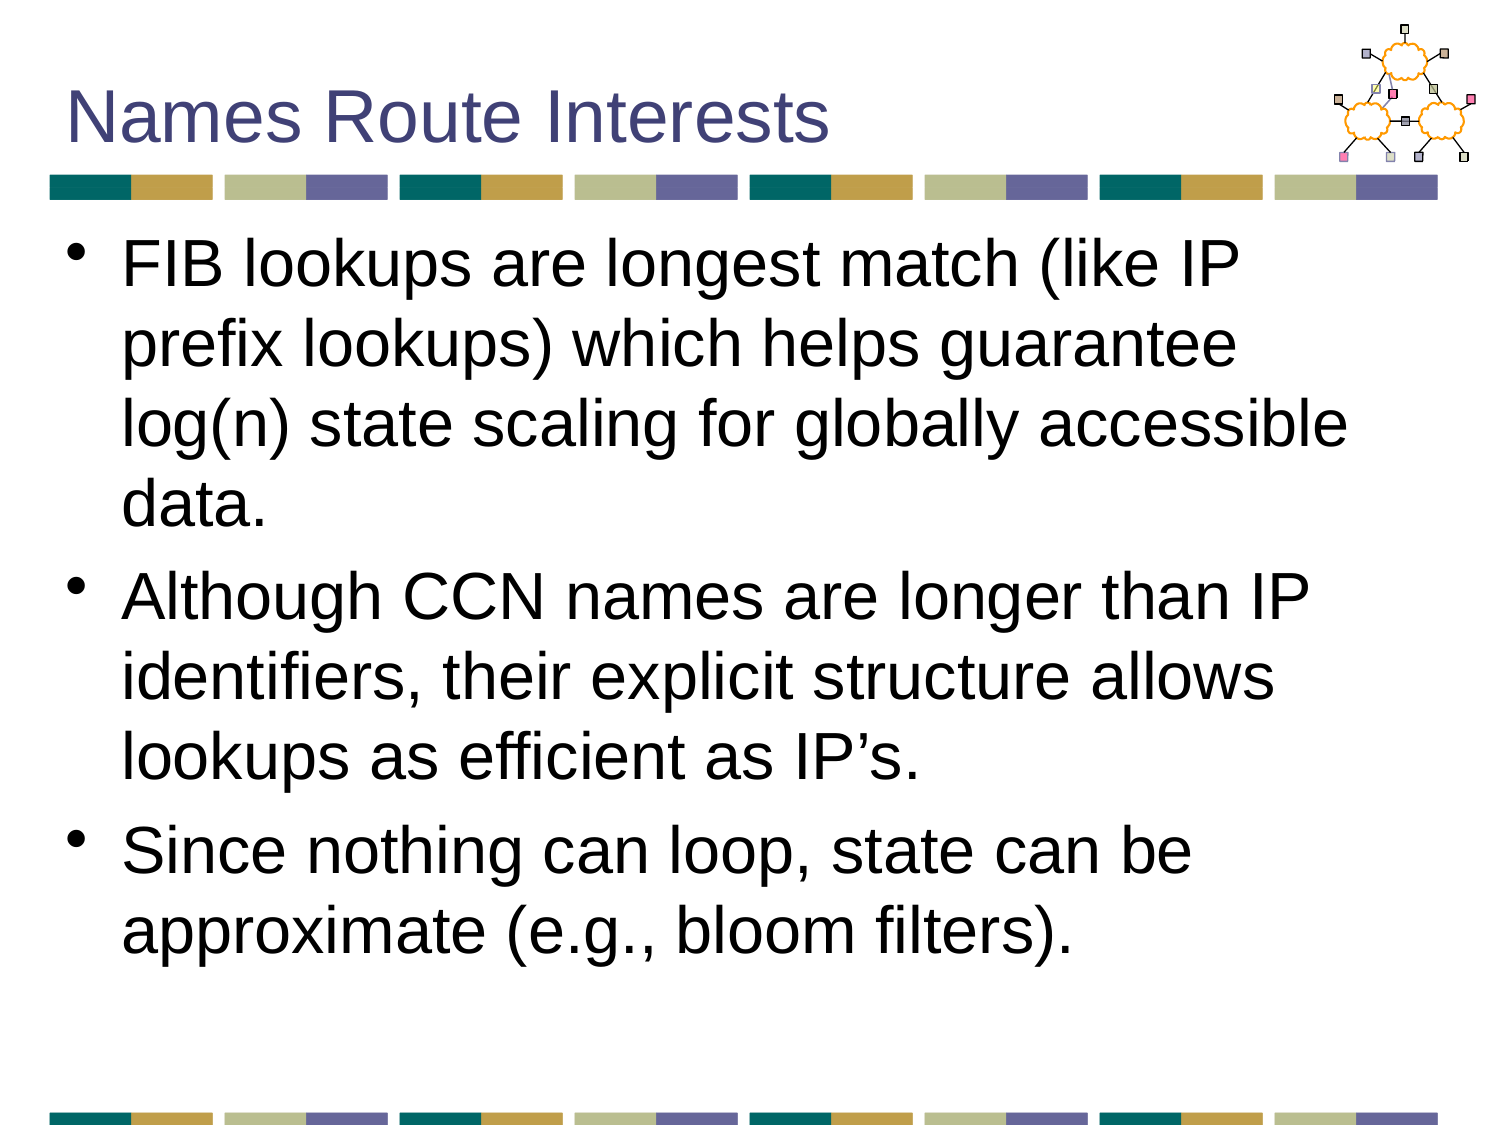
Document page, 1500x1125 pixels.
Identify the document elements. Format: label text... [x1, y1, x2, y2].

title Names Route Interests [50, 62, 1438, 163]
list FIB lookups are longest match (like IP prefix lookups) which helps guarantee log(n) state scaling for globally accessible data. Although CCN names are longer than IP identifiers, their explicit structure allows lookups as efficient as IP’s. Since nothing can loop, state can be approximate (e.g., bloom filters). [50, 212, 1438, 1050]
